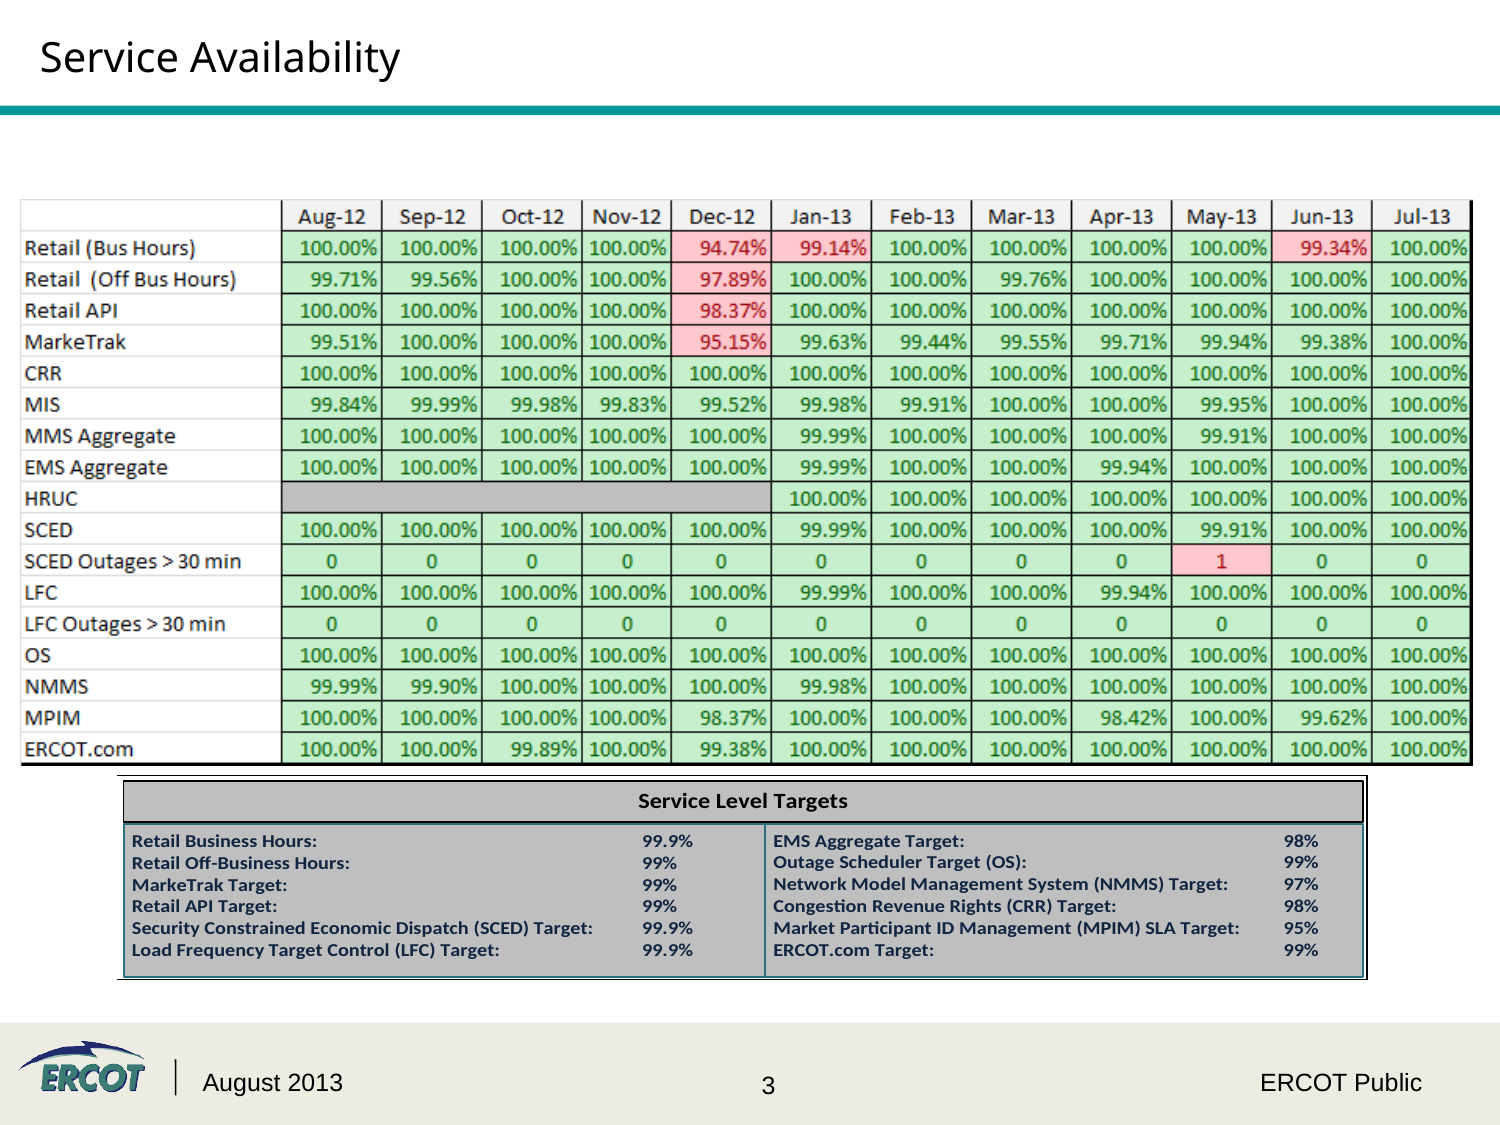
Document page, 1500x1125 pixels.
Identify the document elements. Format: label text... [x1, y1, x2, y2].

footer ERCOT Public [1024, 1059, 1438, 1125]
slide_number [187, 1059, 538, 1125]
picture [116, 774, 1369, 982]
picture [20, 199, 1473, 766]
title Service Availability [24, 0, 1450, 113]
picture [10, 1031, 151, 1111]
